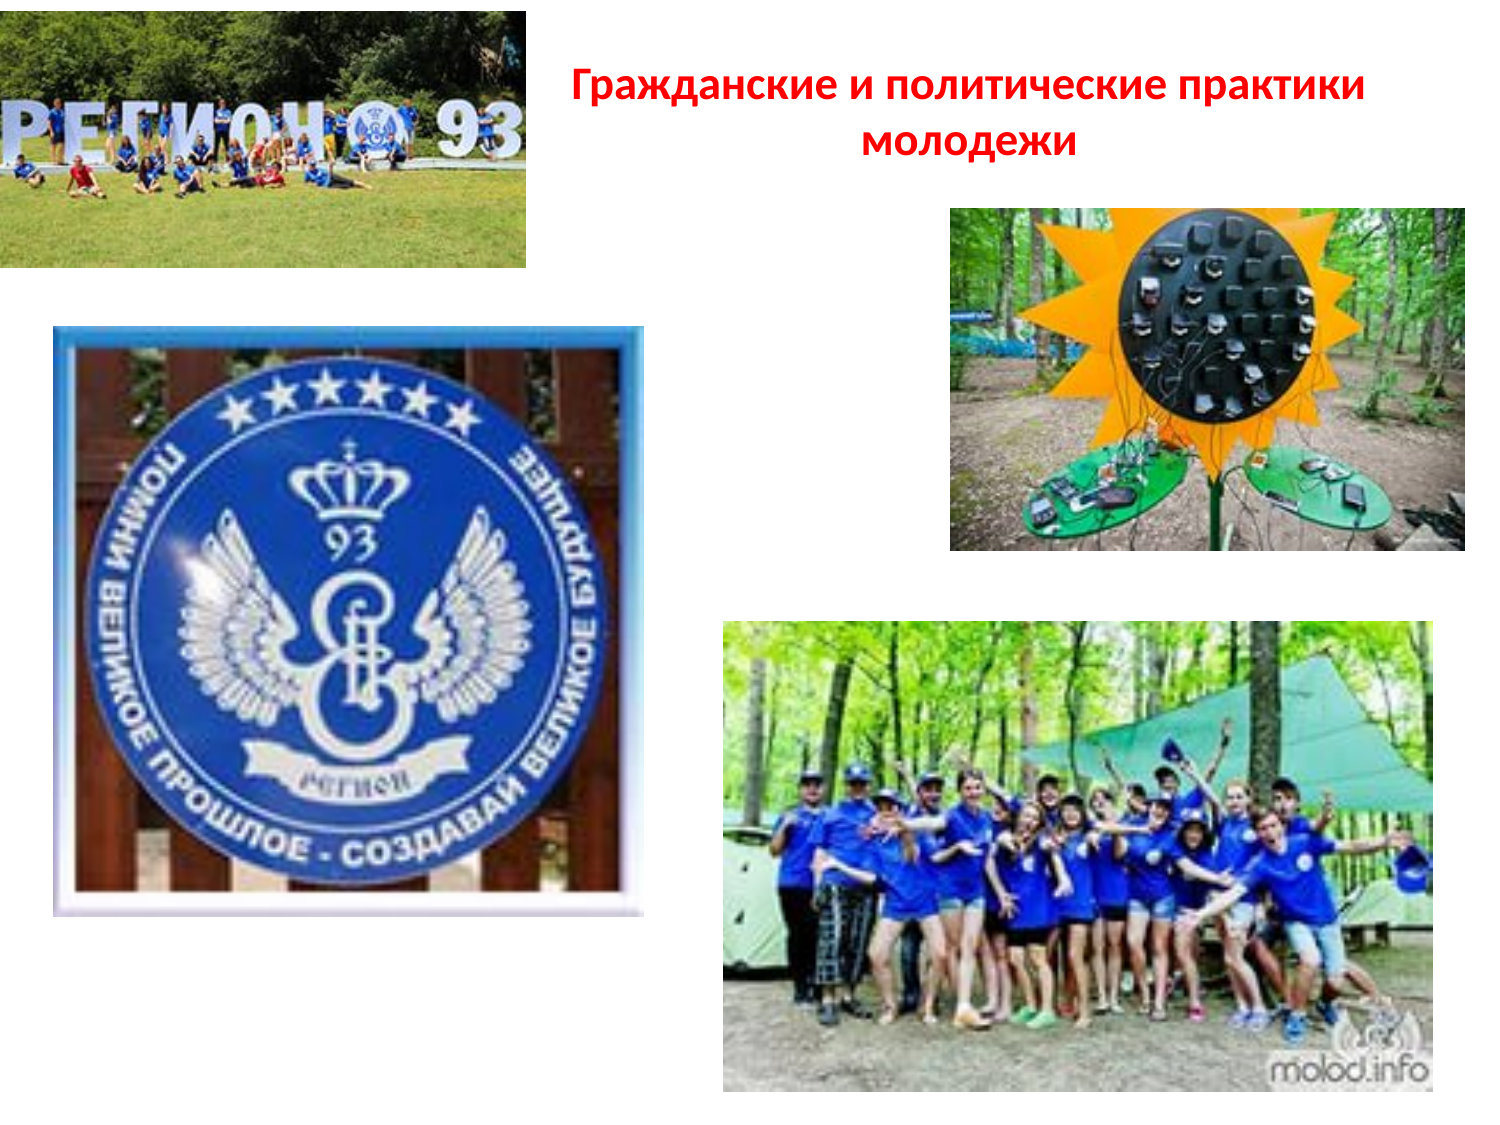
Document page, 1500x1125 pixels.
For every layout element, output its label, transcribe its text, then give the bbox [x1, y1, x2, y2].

picture [52, 326, 644, 918]
picture [0, 11, 526, 268]
title Гражданские и политические практики молодежи [530, 45, 1425, 173]
picture [723, 621, 1433, 1093]
picture [950, 207, 1465, 551]
